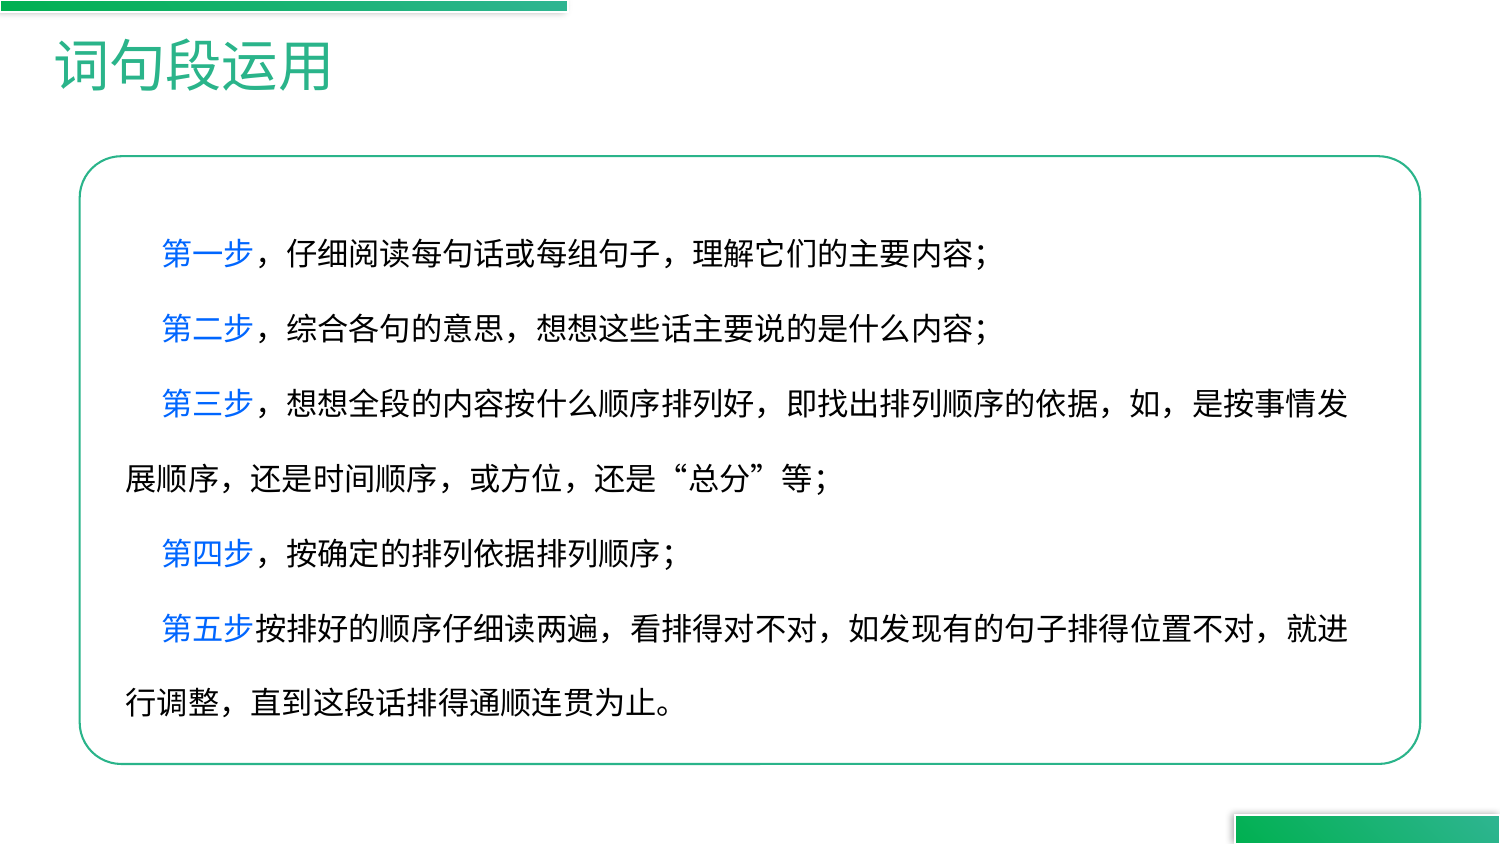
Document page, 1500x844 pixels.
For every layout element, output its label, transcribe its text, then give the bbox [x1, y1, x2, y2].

text_box 第一步，仔细阅读每句话或每组句子，理解它们的主要内容； 第二步，综合各句的意思，想想这些话主要说的是什么内容； 第三步，想想全段的内容按什么顺序排列好，即找出排列顺序的依据，如，是按事情发展顺序，还是时间顺序，或方位，还是“总分”等； 第四步，按确定的排列依据排列顺序； 第五步按排好的顺序仔细读两遍，看排得对不对，如发现有的句子排得位置不对，就进行调整，直到这段话排得通顺连贯为止。 [114, 191, 1386, 727]
list 词句段运用 [41, 32, 382, 94]
